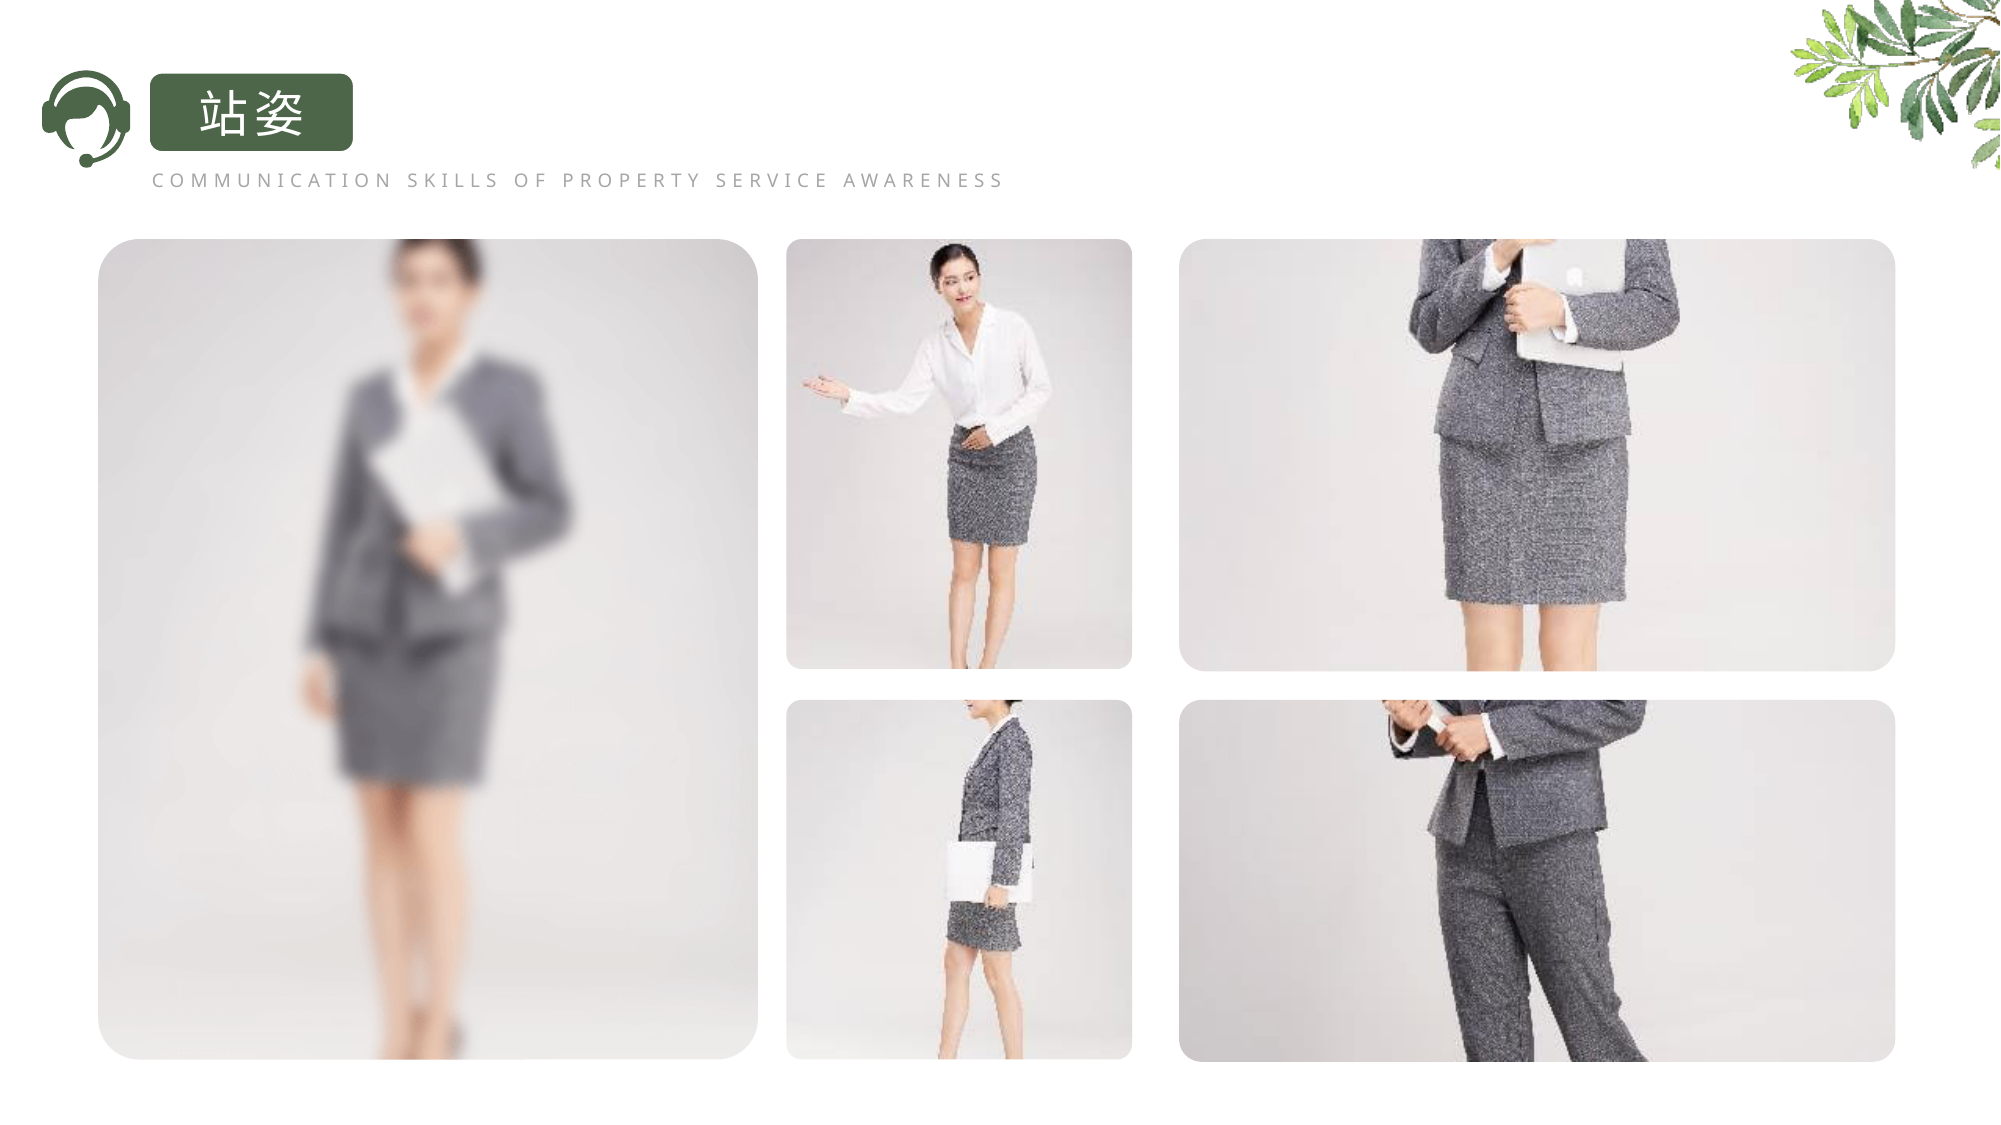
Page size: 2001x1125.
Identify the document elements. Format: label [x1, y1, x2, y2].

text_box [42, 70, 354, 168]
picture [1790, 0, 2000, 170]
text_box [0, 0, 2000, 1125]
